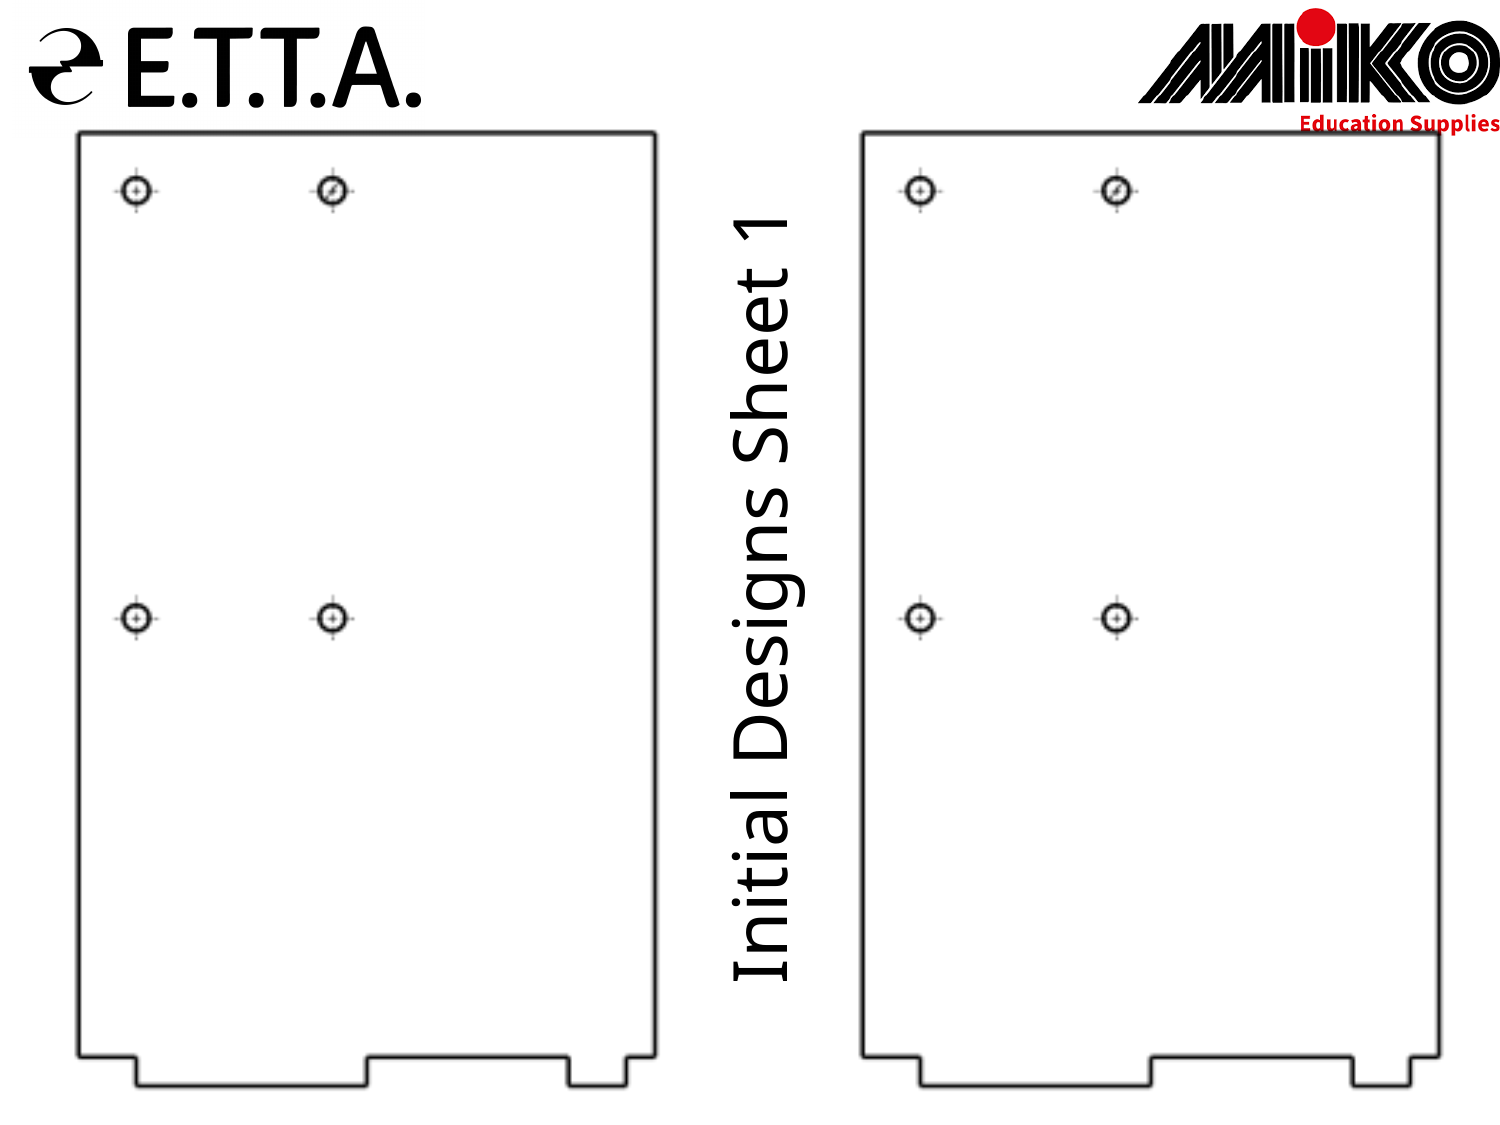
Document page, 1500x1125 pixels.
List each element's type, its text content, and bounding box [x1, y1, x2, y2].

text_box Initial Designs Sheet 1 [705, 102, 811, 999]
picture [12, 0, 663, 1096]
picture [854, 8, 1500, 1096]
